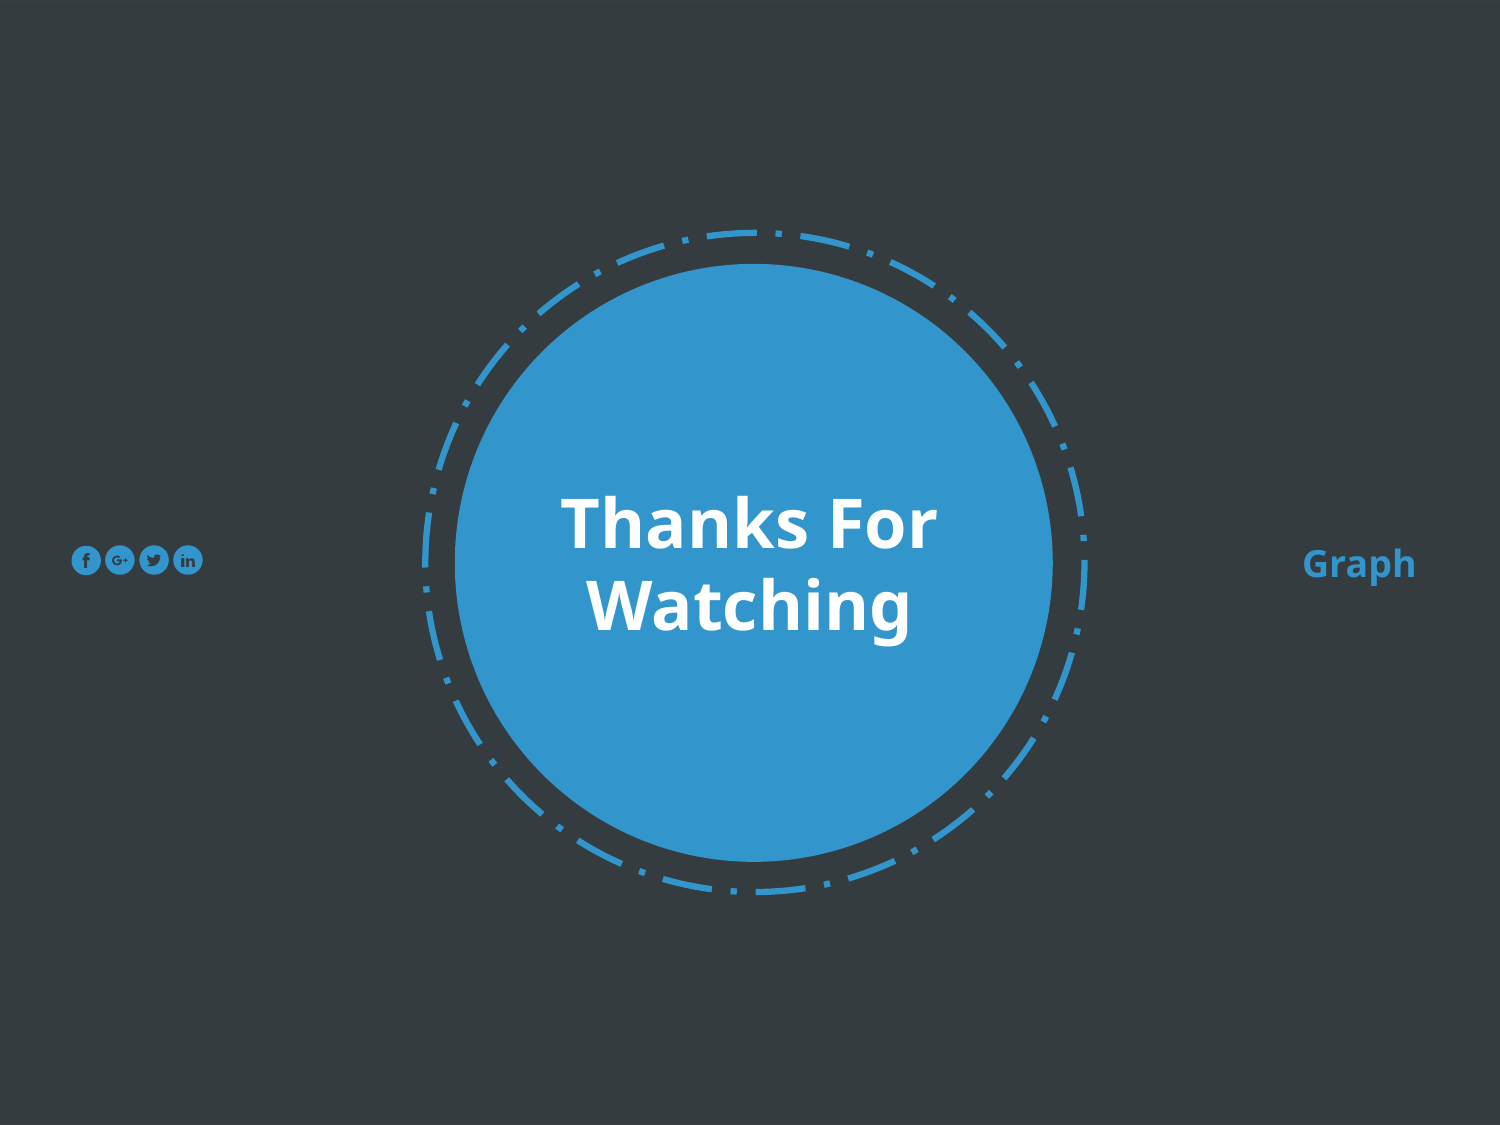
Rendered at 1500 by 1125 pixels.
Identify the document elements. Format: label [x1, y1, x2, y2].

text_box [71, 545, 203, 576]
picture [0, 0, 1500, 1125]
